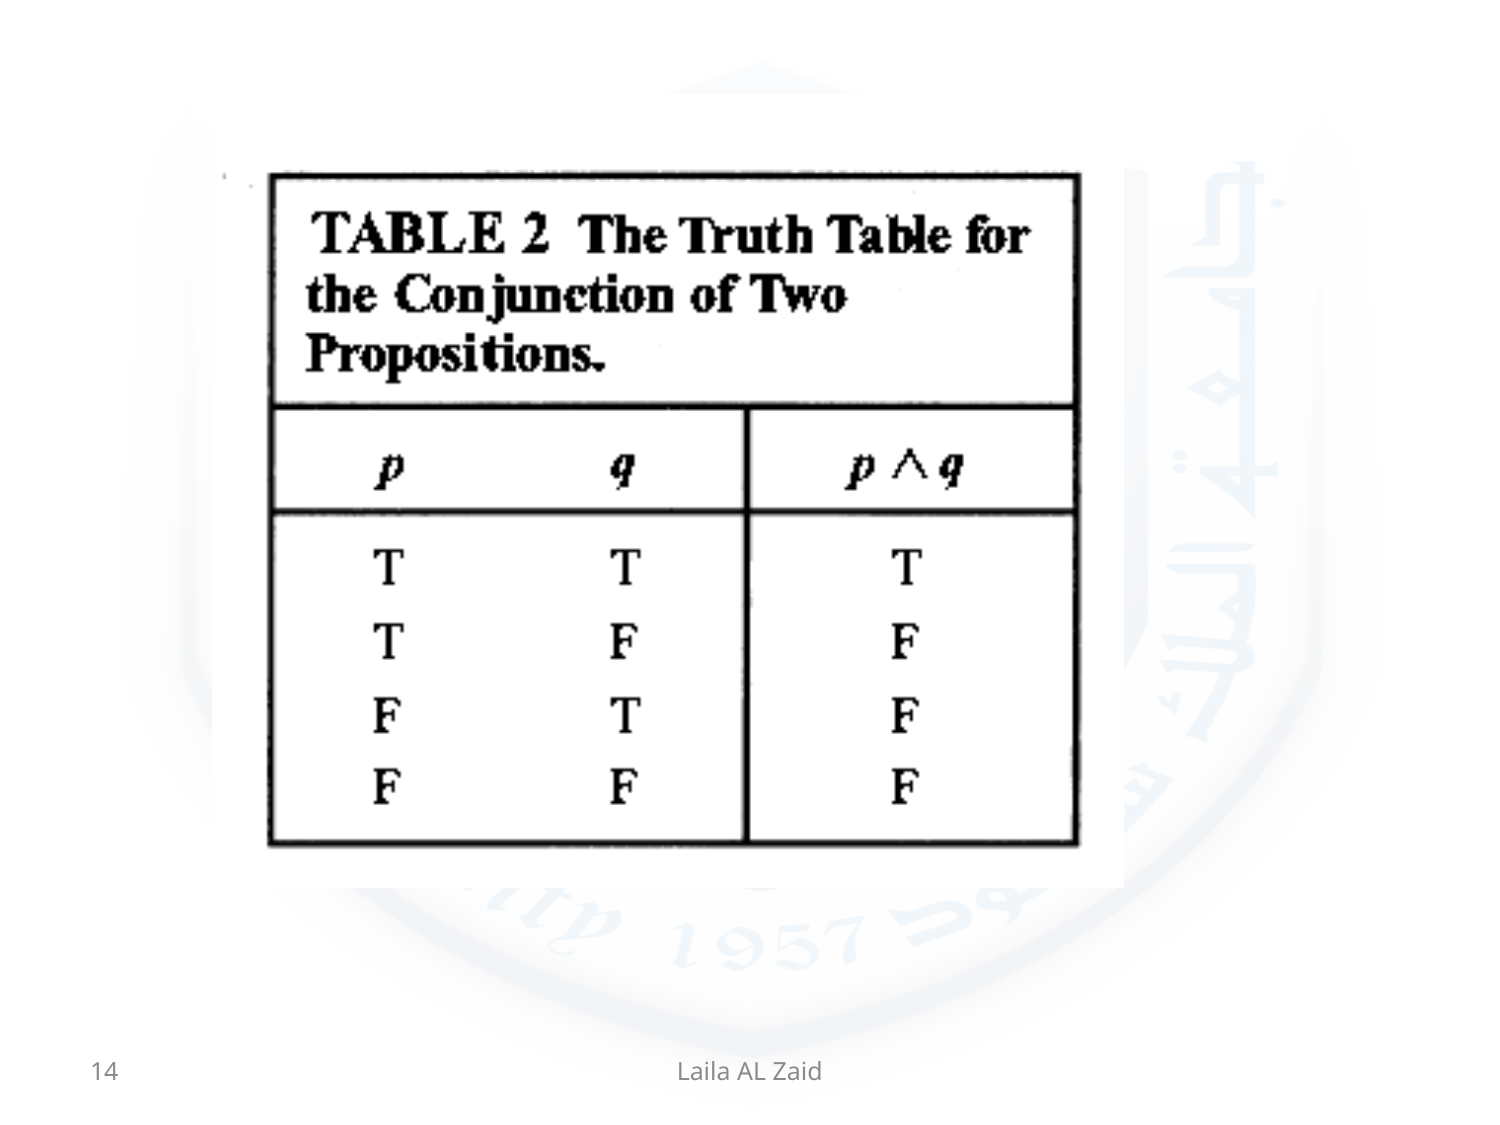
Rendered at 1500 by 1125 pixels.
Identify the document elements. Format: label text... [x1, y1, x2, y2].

slide_number 14 [75, 1042, 425, 1103]
footer Laila AL Zaid [512, 1042, 988, 1103]
picture [212, 94, 1124, 888]
